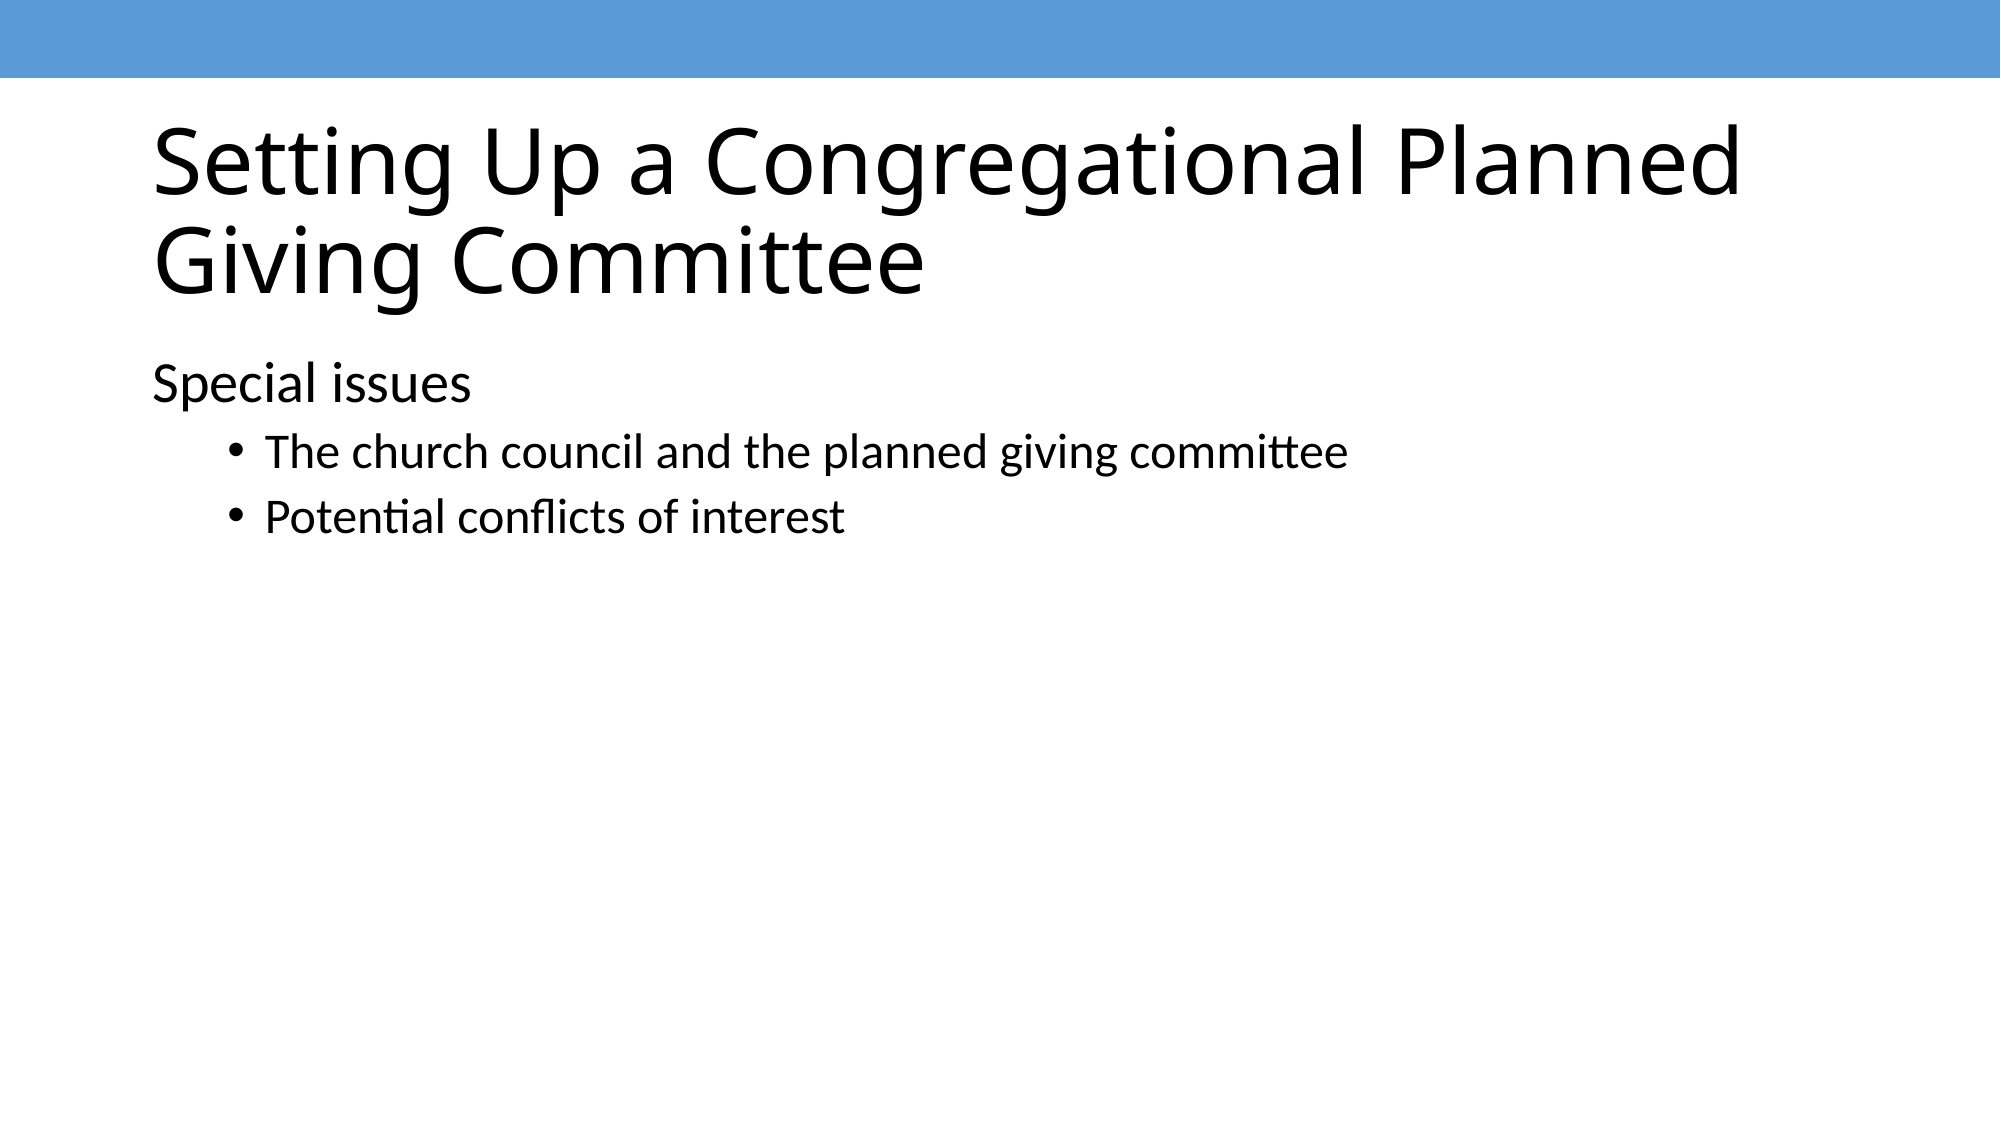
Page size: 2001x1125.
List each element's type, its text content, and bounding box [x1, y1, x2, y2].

list Special issues The church council and the planned giving committee Potential conflicts of interest [137, 344, 1863, 1054]
title Setting Up a Congregational Planned Giving Committee [137, 105, 1863, 323]
